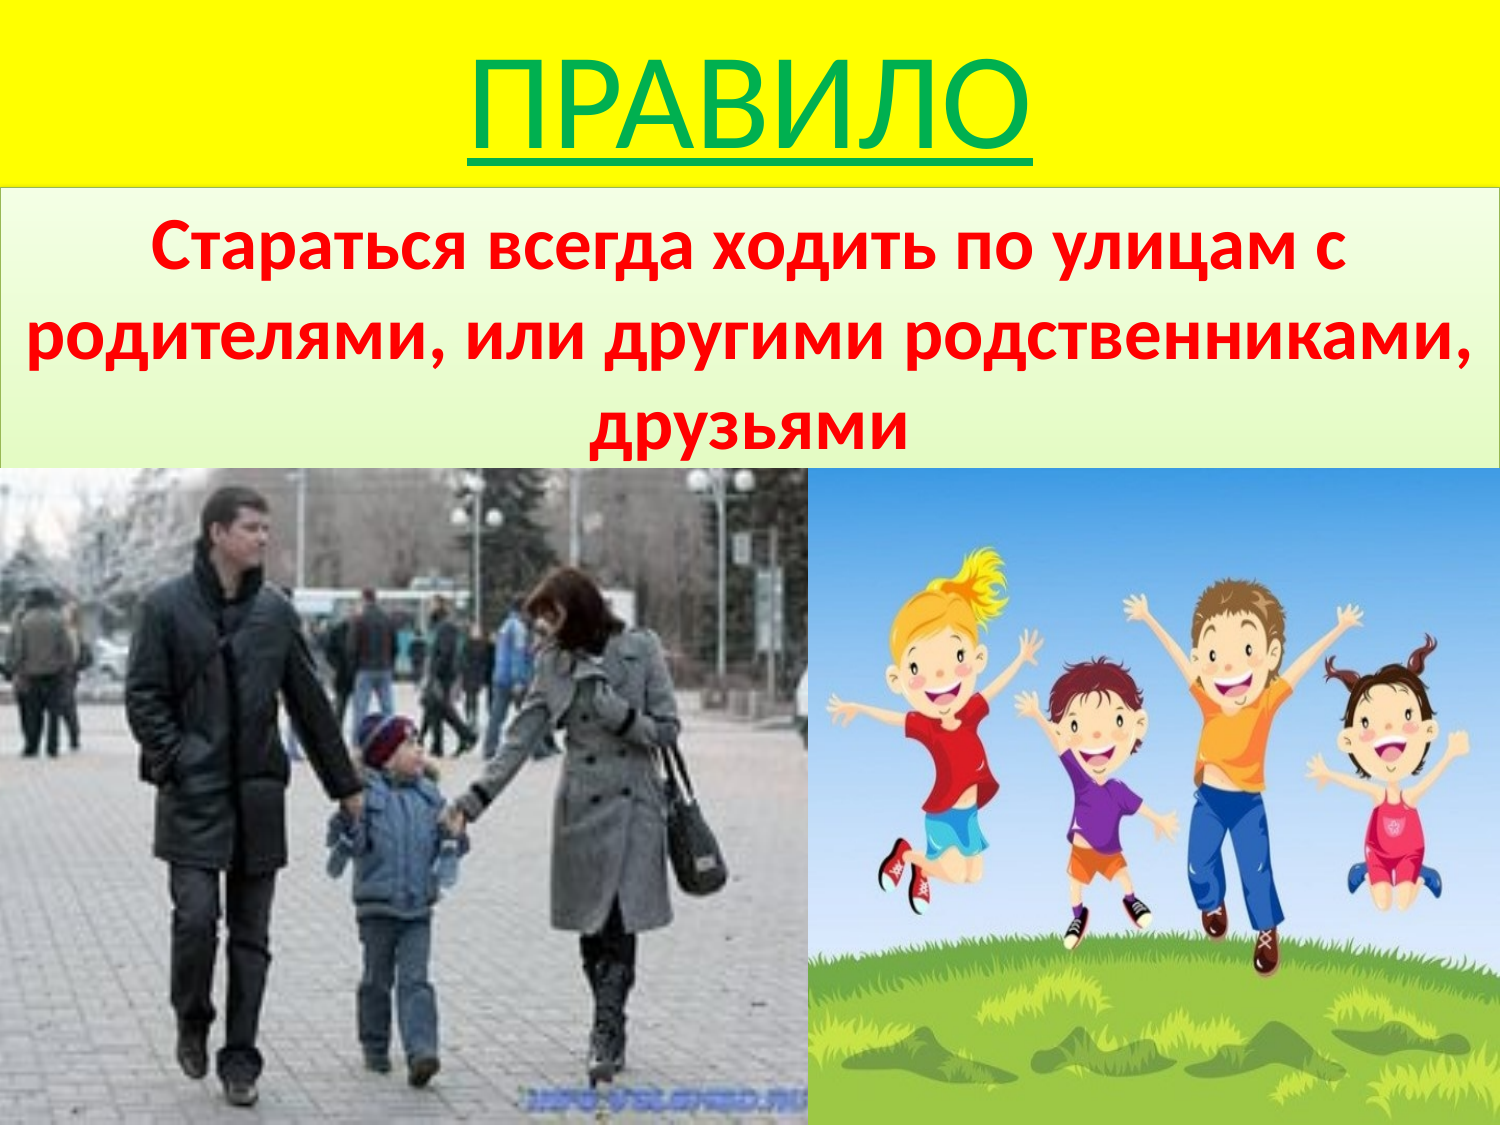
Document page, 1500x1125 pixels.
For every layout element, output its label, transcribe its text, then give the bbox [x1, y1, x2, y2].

picture [0, 468, 1500, 1125]
title ПРАВИЛО [0, 0, 1500, 186]
text_box Стараться всегда ходить по улицам с родителями, или другими родственниками, друзьями [0, 187, 1500, 468]
